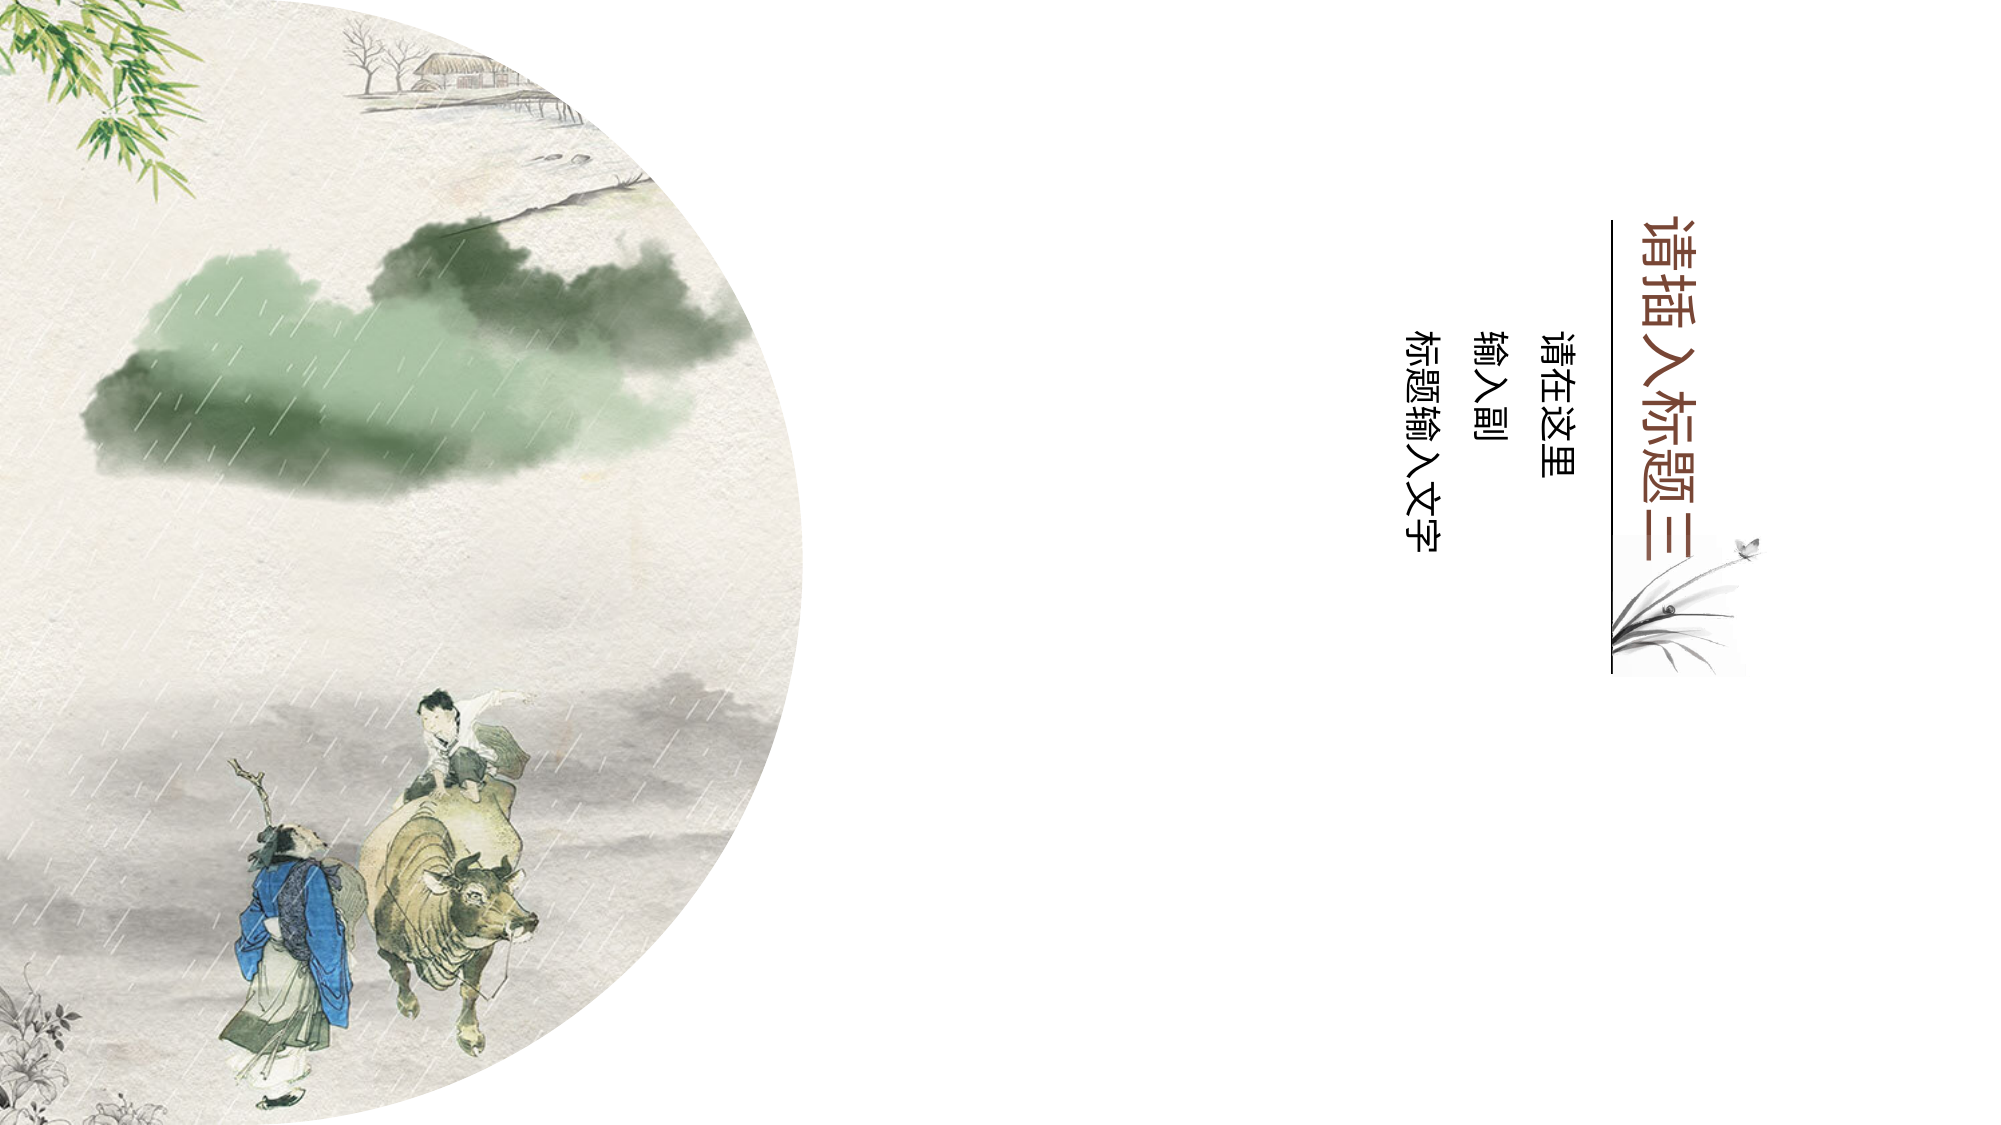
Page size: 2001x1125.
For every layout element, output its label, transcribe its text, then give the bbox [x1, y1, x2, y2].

picture [1612, 535, 1767, 677]
text_box [0, 0, 804, 1125]
text_box 请在这里 输入副 标题输入文字 [1377, 315, 1612, 571]
text_box 请插入标题三 [1612, 200, 1714, 535]
